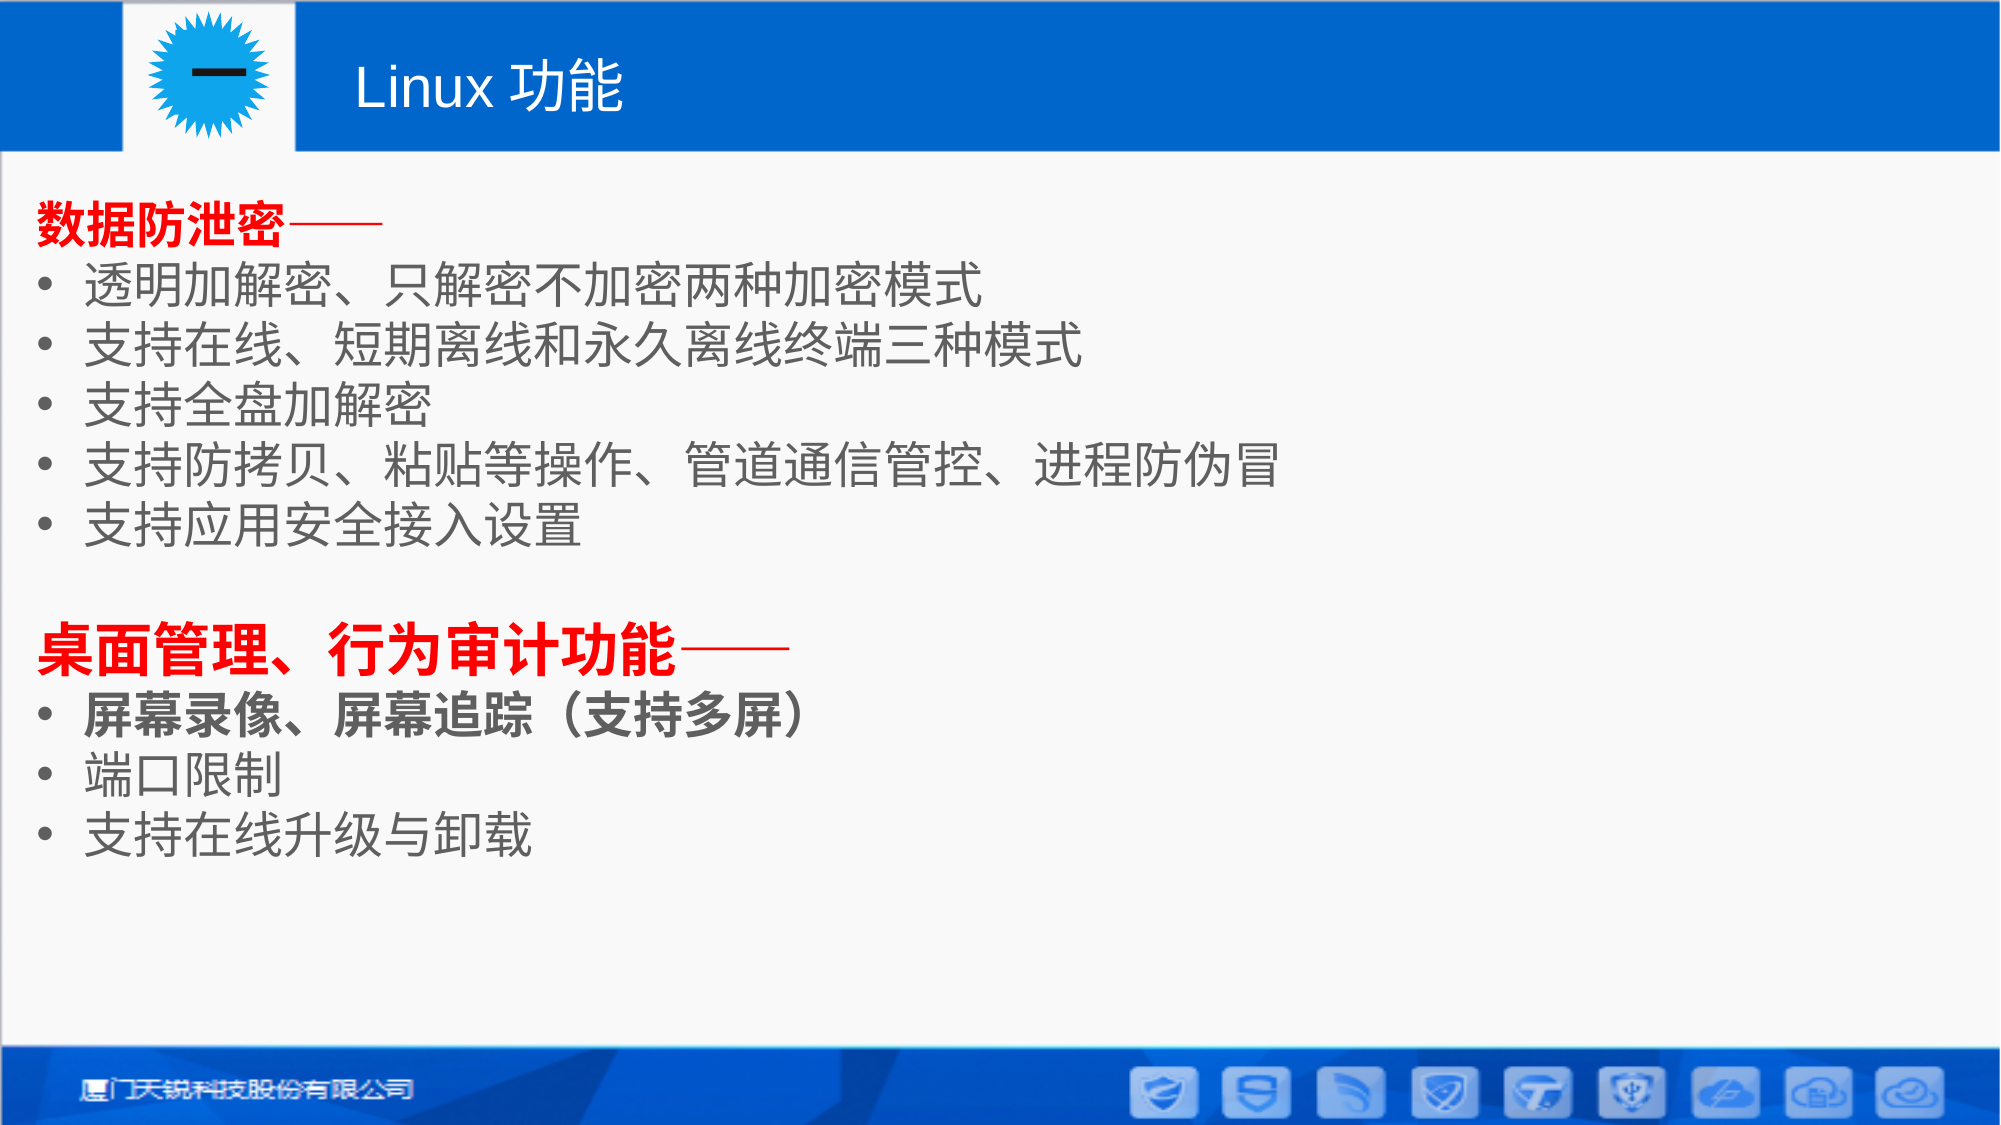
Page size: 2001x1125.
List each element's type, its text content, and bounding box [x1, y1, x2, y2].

picture [0, 0, 2000, 1125]
text_box 数据防泄密—— 透明加解密、只解密不加密两种加密模式 支持在线、短期离线和永久离线终端三种模式 支持全盘加解密 支持防拷贝、粘贴等操作、管道通信管控、进程防伪冒 支持应用安全接入设置 桌面管理、行为审计功能—— 屏幕录像、屏幕追踪（支持多屏） 端口限制 支持在线升级与卸载 [21, 155, 1826, 871]
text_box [147, 11, 270, 139]
text_box Linux功能 [340, 42, 1198, 127]
